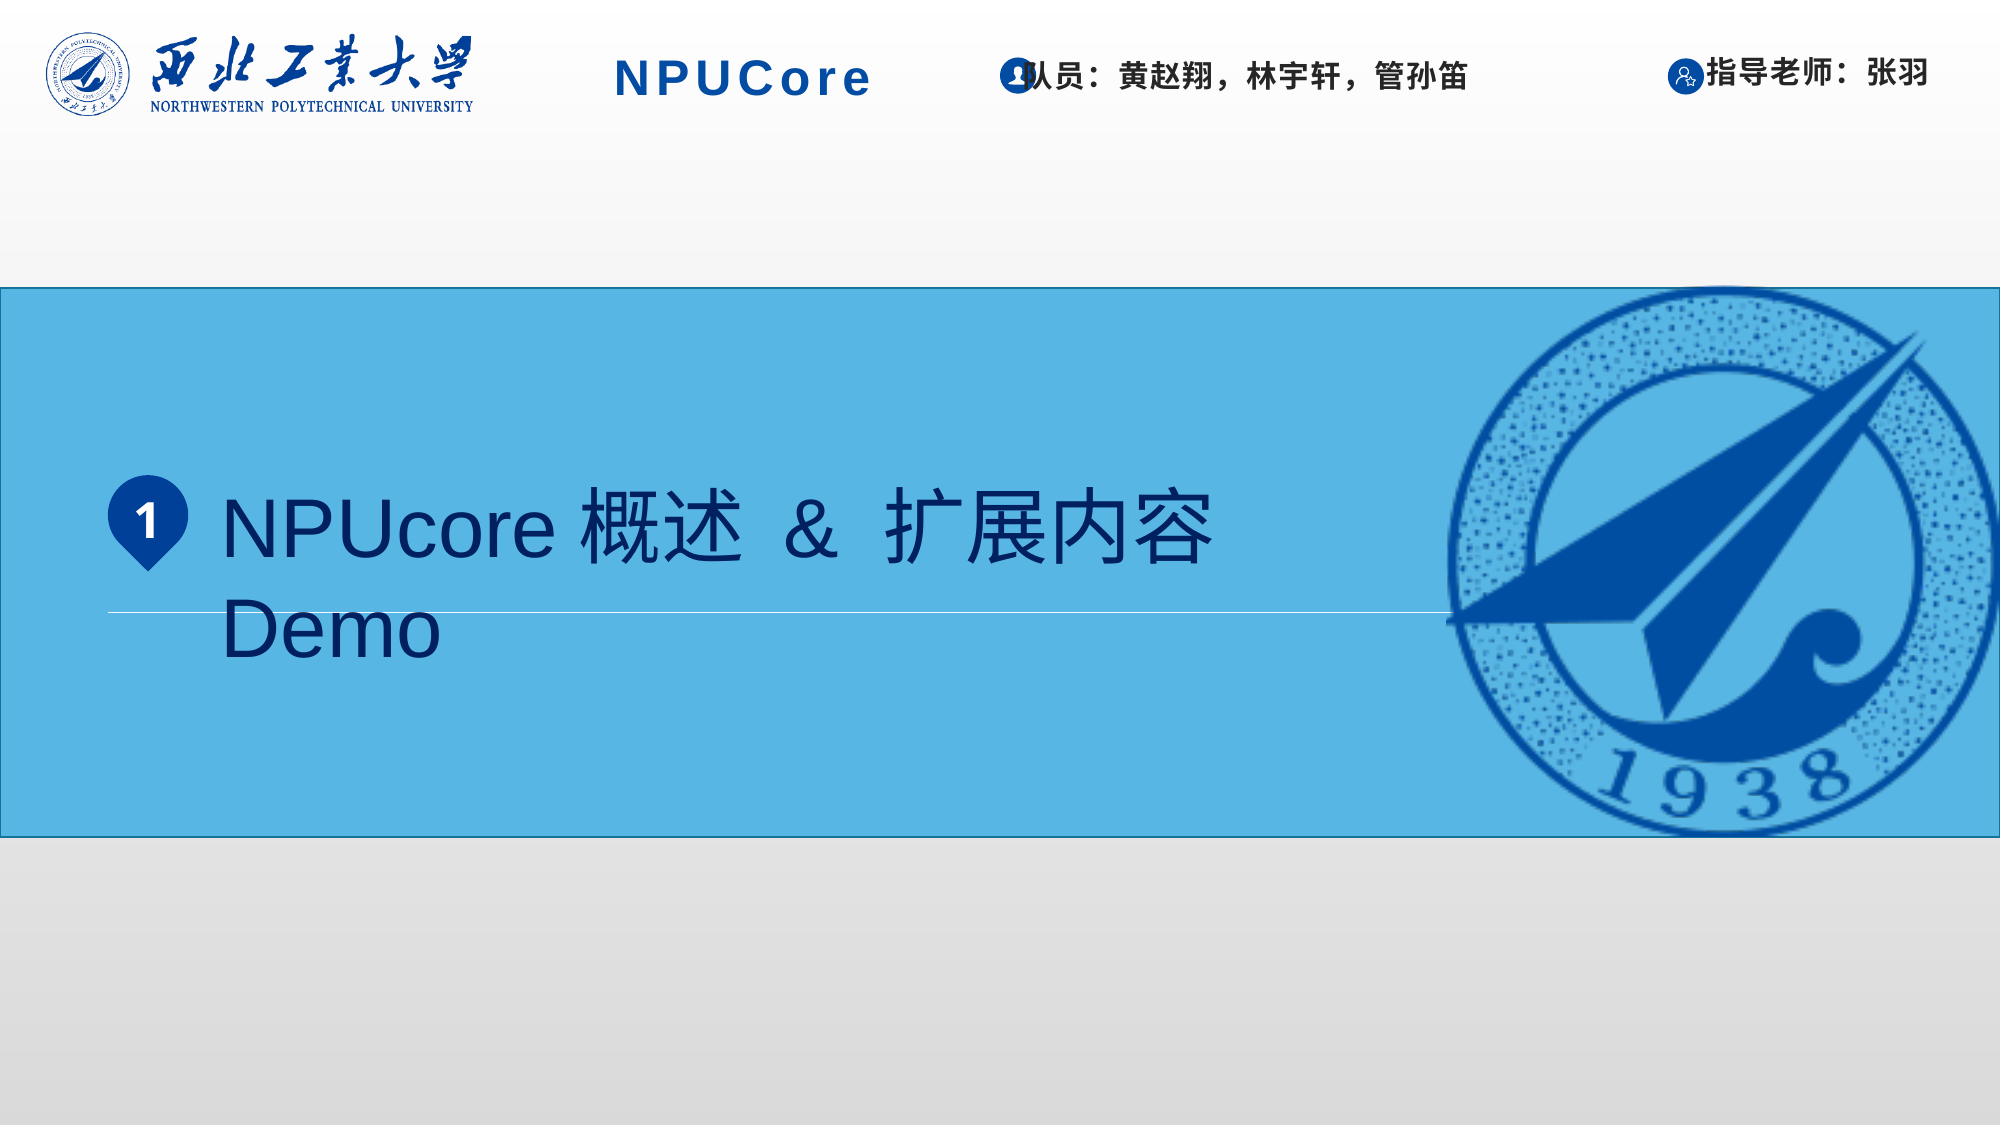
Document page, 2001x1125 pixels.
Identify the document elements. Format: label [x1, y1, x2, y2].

picture [1446, 285, 2000, 838]
text_box [107, 466, 1433, 583]
picture [41, 21, 475, 130]
text_box [241, 37, 1932, 120]
text_box [0, 287, 1446, 838]
